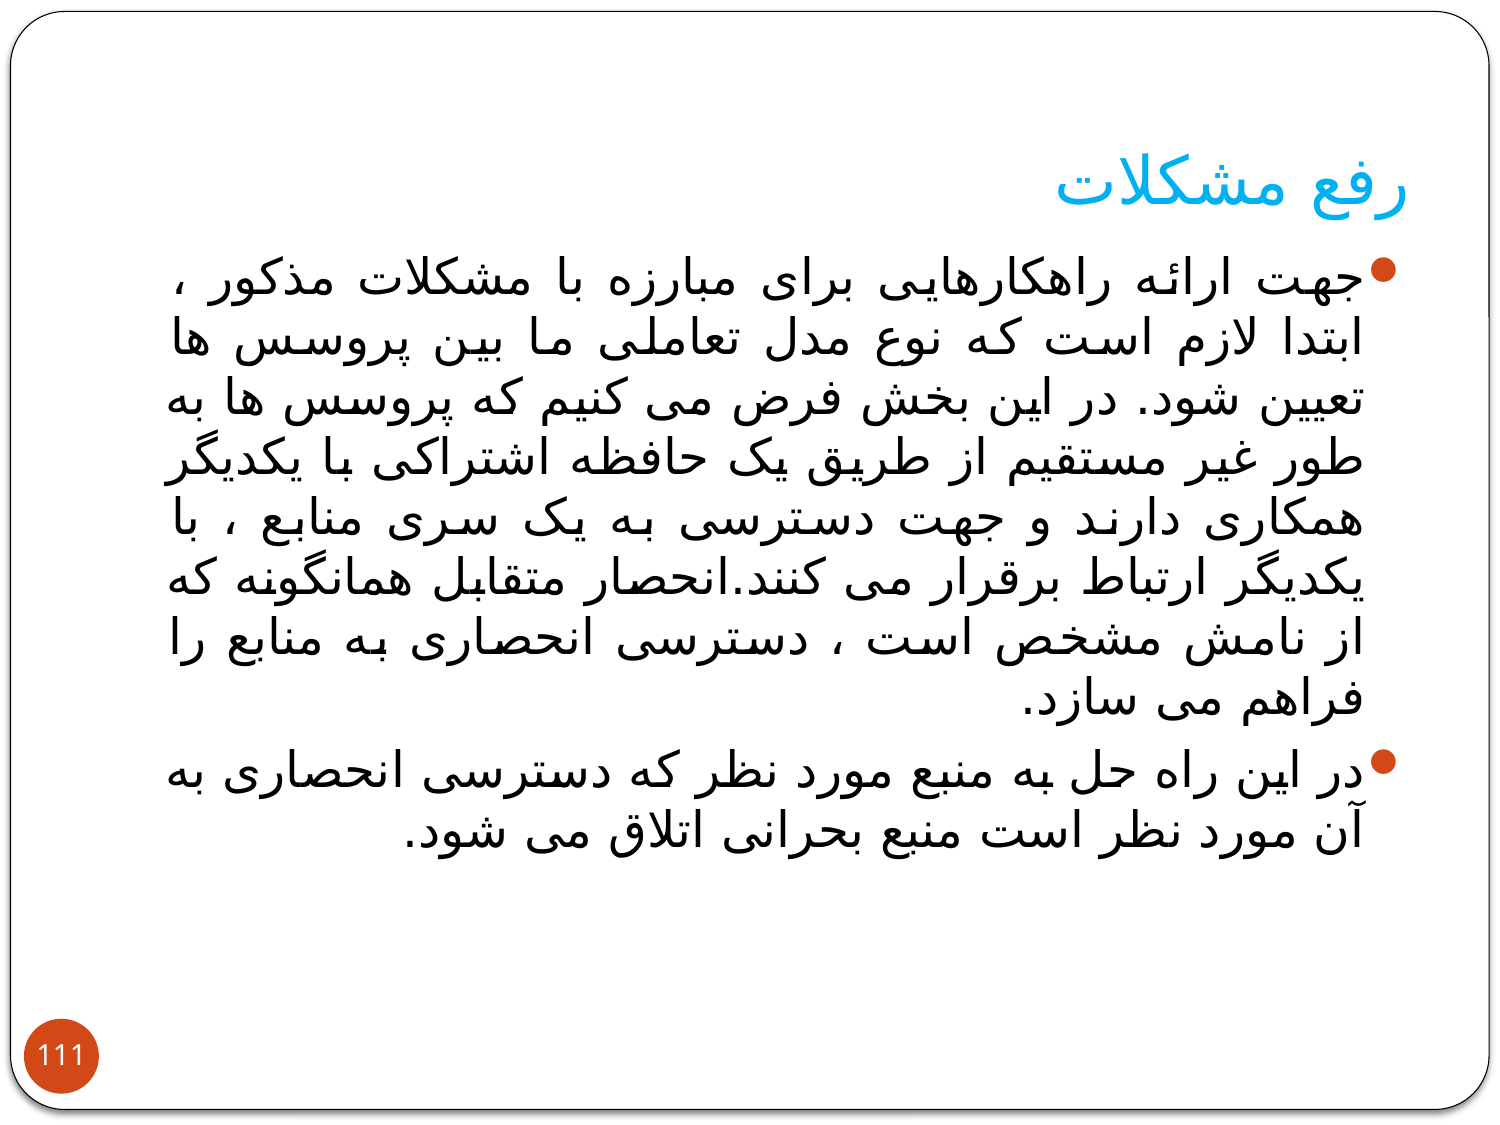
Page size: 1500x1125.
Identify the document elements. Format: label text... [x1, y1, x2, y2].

list جهت ارائه راهکارهایی برای مبارزه با مشکلات مذکور ، ابتدا لازم است که نوع مدل تعاملی ما بین پروسس ها تعیین شود. در این بخش فرض می کنیم که پروسس ها به طور غیر مستقیم از طریق یک حافظه اشتراکی با یکدیگر همکاری دارند و جهت دسترسی به یک سری منابع ، با یکدیگر ارتباط برقرار می کنند.انحصار متقابل همانگونه که از نامش مشخص است ، دسترسی انحصاری به منابع را فراهم می سازد. در این راه حل به منبع مورد نظر که دسترسی انحصاری به آن مورد نظر است منبع بحرانی اتلاق می شود. [150, 237, 1425, 988]
slide_number 111 [23, 1018, 99, 1094]
title رفع مشکلات [150, 45, 1425, 233]
